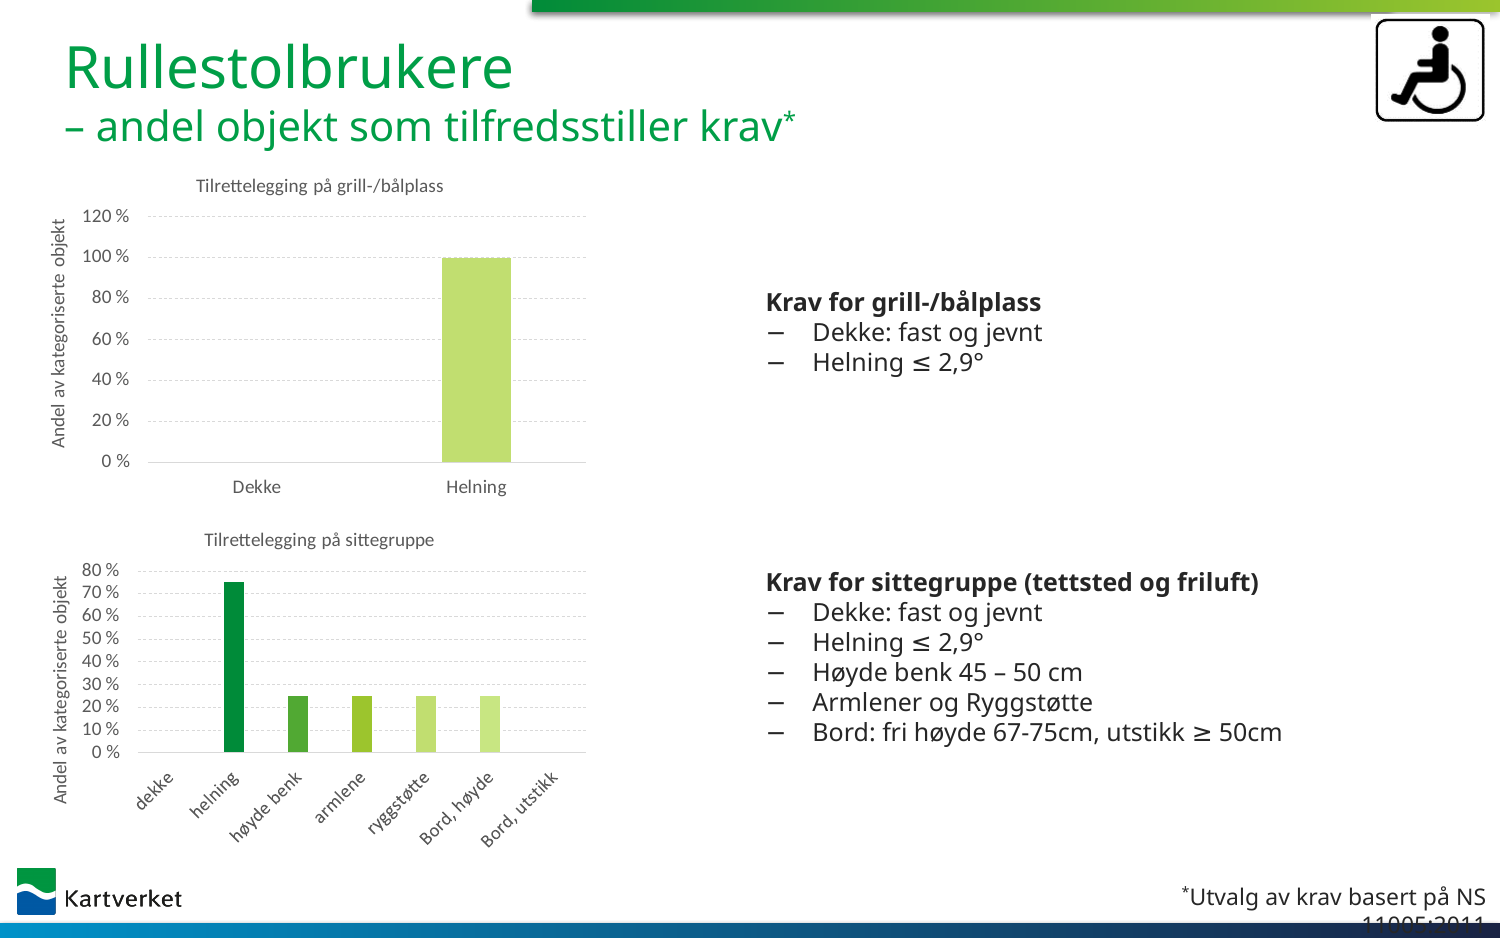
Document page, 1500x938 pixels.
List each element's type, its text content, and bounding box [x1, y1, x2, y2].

picture [41, 520, 597, 859]
text_box Krav for sittegruppe (tettsted og friluft) Dekke: fast og jevnt Helning ≤ 2,9° Høyde benk 45 – 50 cm Armlener og Ryggstøtte Bord: fri høyde 67-75cm, utstikk ≥ 50cm [750, 559, 1500, 754]
text_box Krav for grill-/bålplass Dekke: fast og jevnt Helning ≤ 2,9° [750, 279, 1452, 384]
picture [1371, 13, 1491, 127]
text_box Rullestolbrukere – andel objekt som tilfredsstiller krav* [49, 14, 1431, 158]
text_box *Utvalg av krav basert på NS 11005:2011 [1068, 873, 1500, 938]
picture [41, 166, 597, 505]
